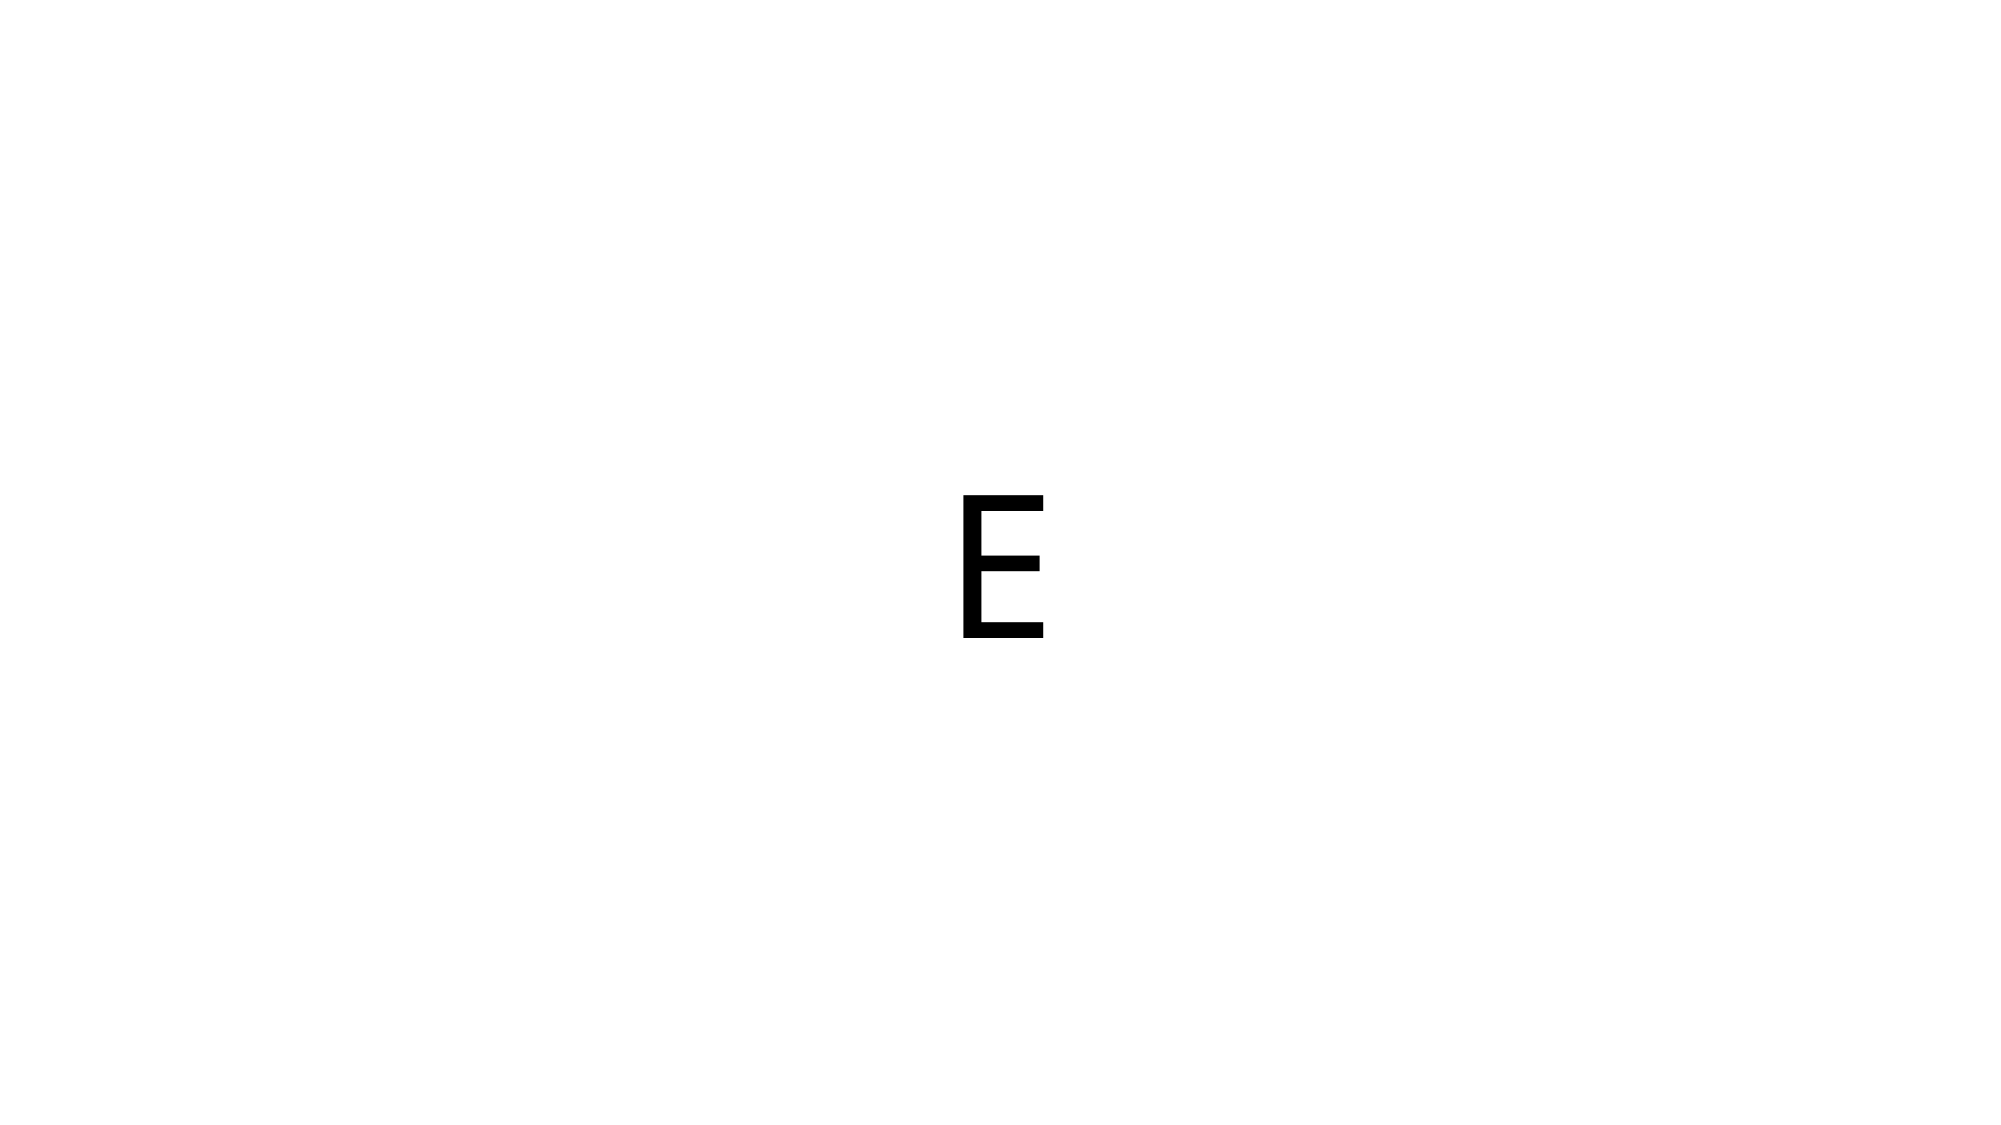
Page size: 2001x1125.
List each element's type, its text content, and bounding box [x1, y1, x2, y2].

title E [137, 59, 1863, 1088]
